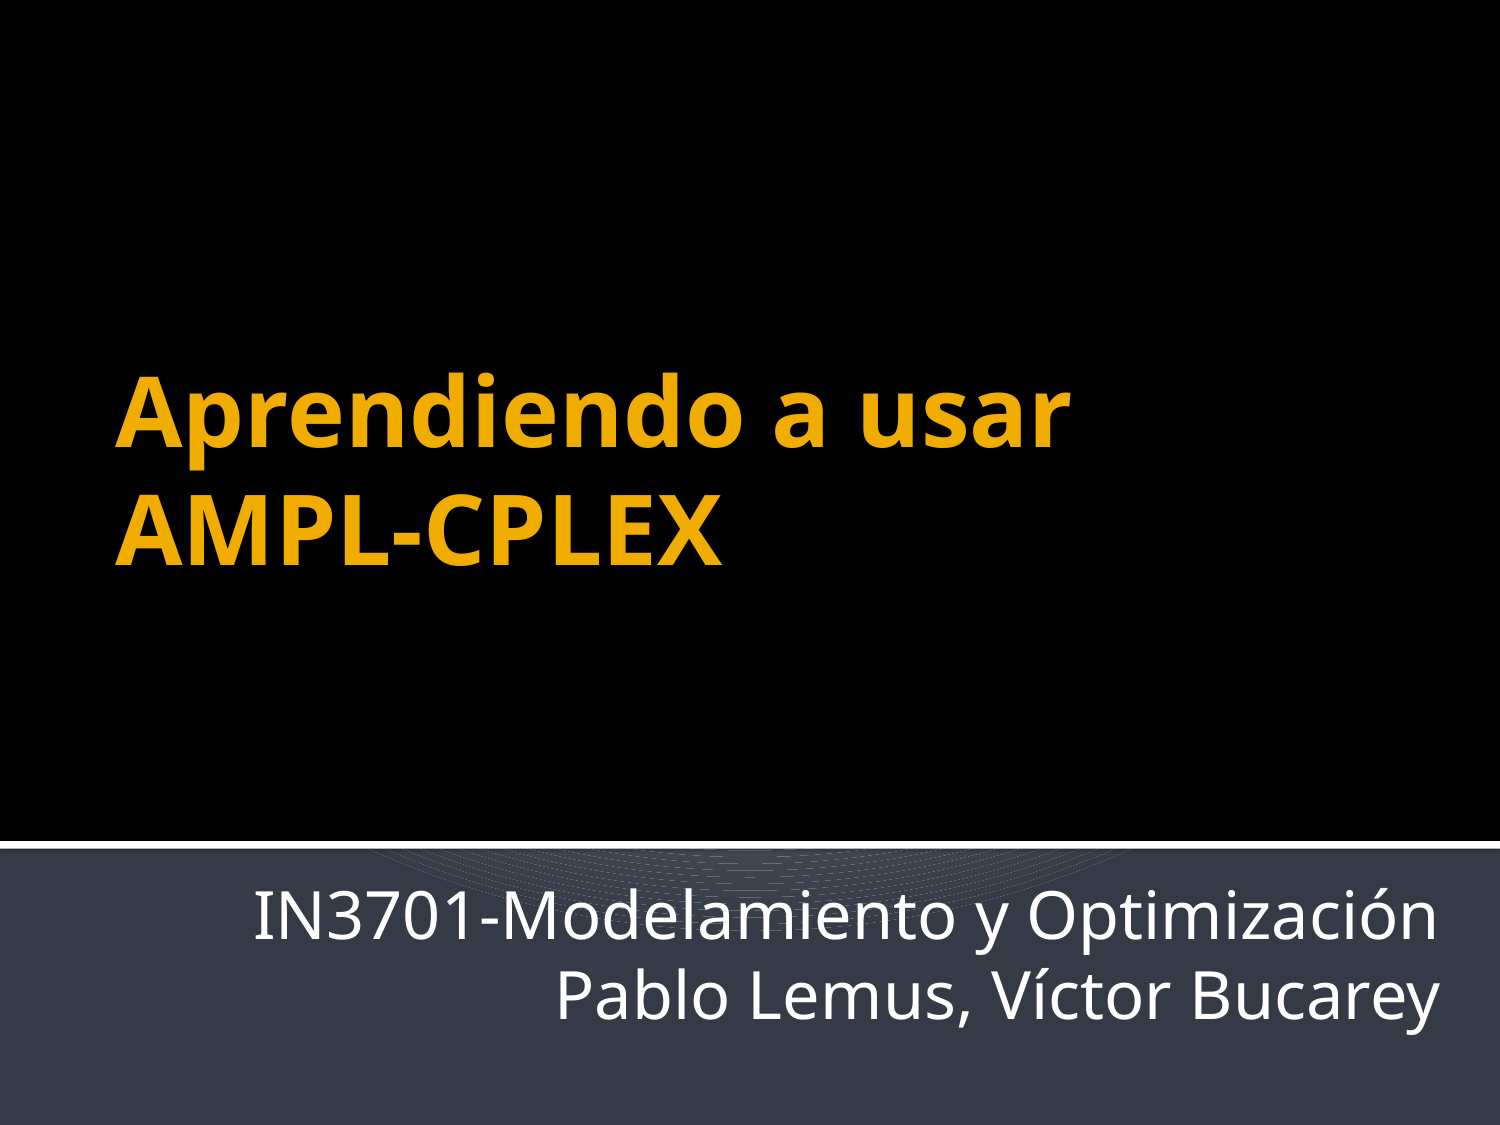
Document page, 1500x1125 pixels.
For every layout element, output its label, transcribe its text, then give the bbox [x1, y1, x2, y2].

subtitle IN3701-Modelamiento y Optimización Pablo Lemus, Víctor Bucarey [123, 786, 1449, 1033]
title Aprendiendo a usar AMPL-CPLEX [100, 349, 1426, 625]
